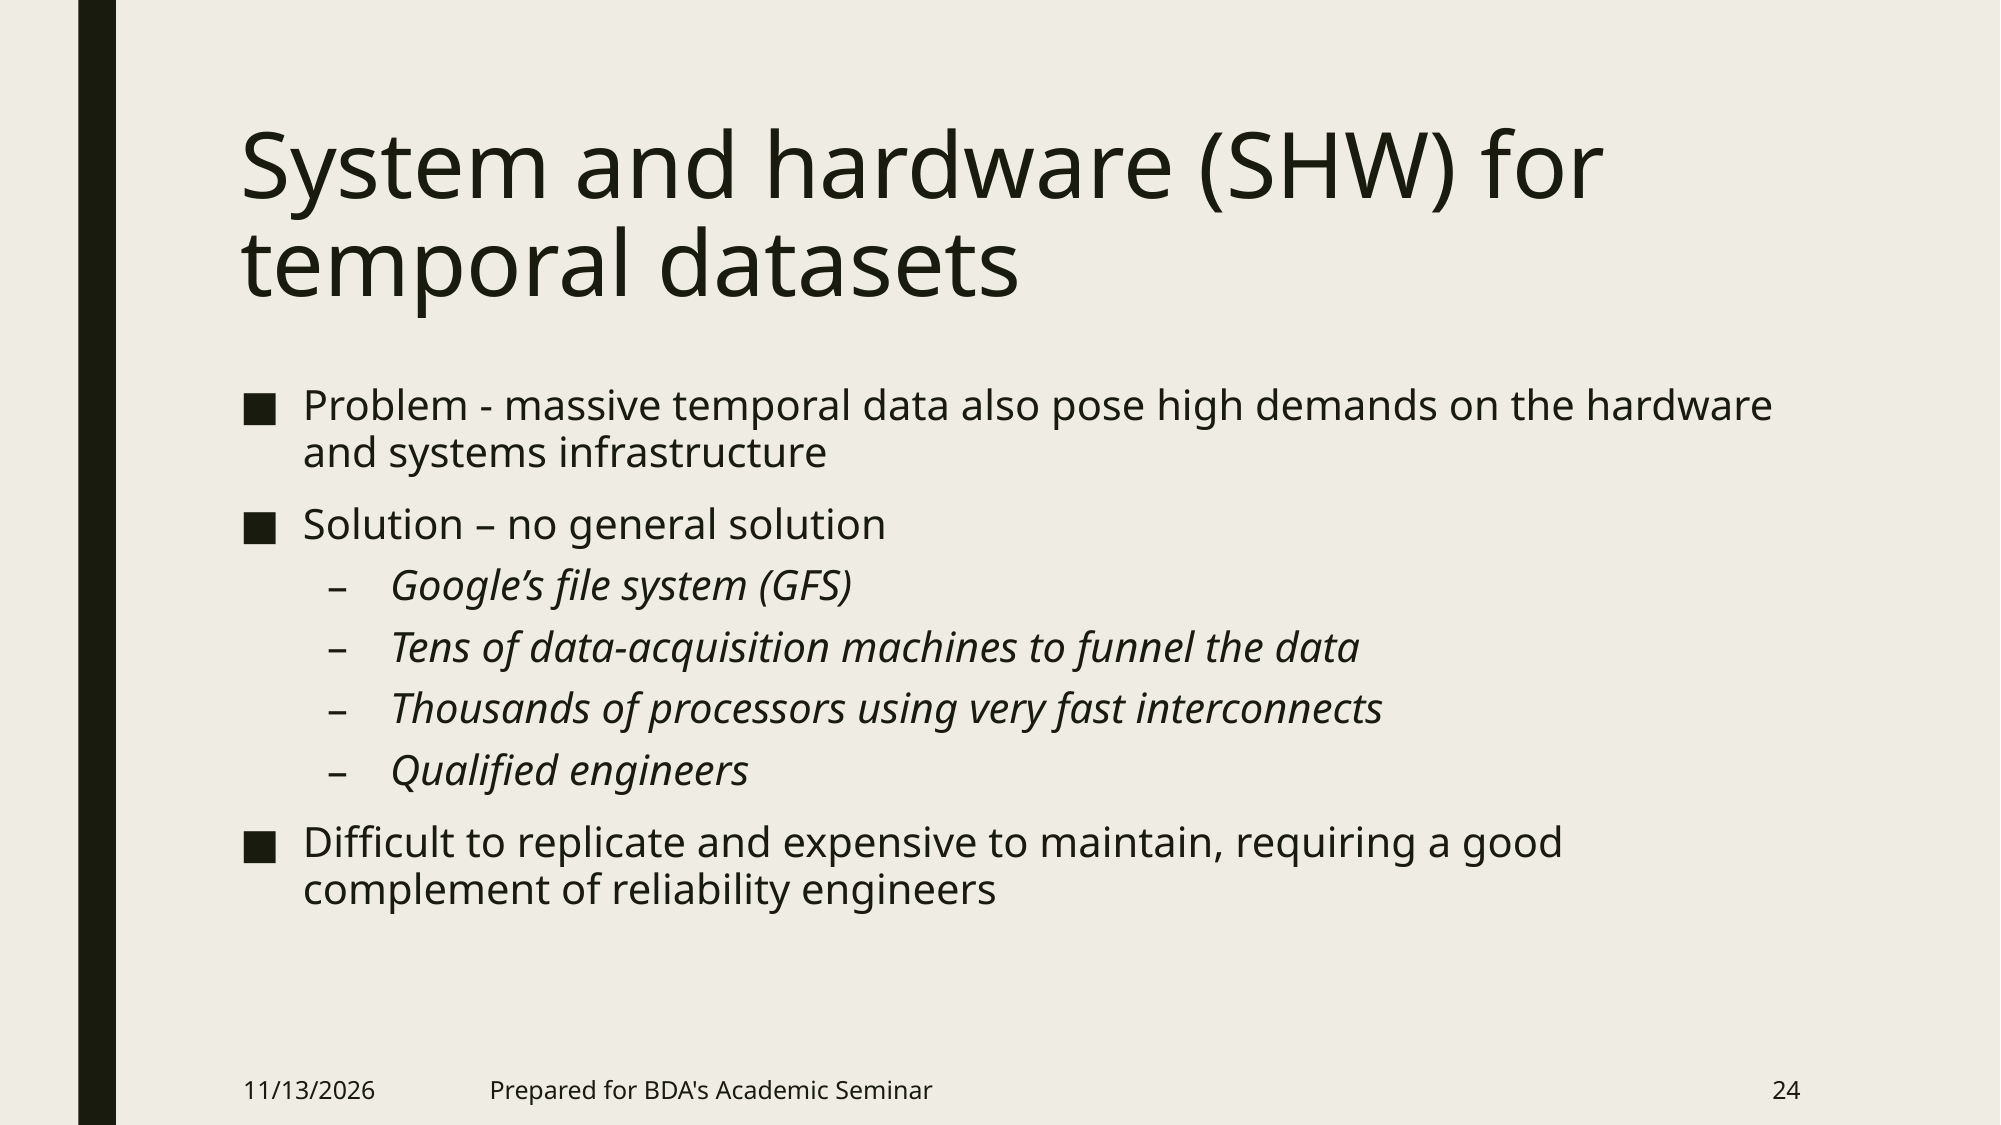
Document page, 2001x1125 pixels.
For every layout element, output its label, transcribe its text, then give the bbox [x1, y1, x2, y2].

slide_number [228, 1058, 426, 1125]
title System and hardware (SHW) for temporal datasets [225, 112, 1800, 357]
slide_number 24 [1553, 1058, 1816, 1125]
footer Prepared for BDA's Academic Seminar [474, 1058, 1505, 1125]
list Problem - massive temporal data also pose high demands on the hardware and systems infrastructure Solution – no general solution Google’s file system (GFS) Tens of data-acquisition machines to funnel the data Thousands of processors using very fast interconnects Qualified engineers Difficult to replicate and expensive to maintain, requiring a good complement of reliability engineers [225, 375, 1800, 963]
